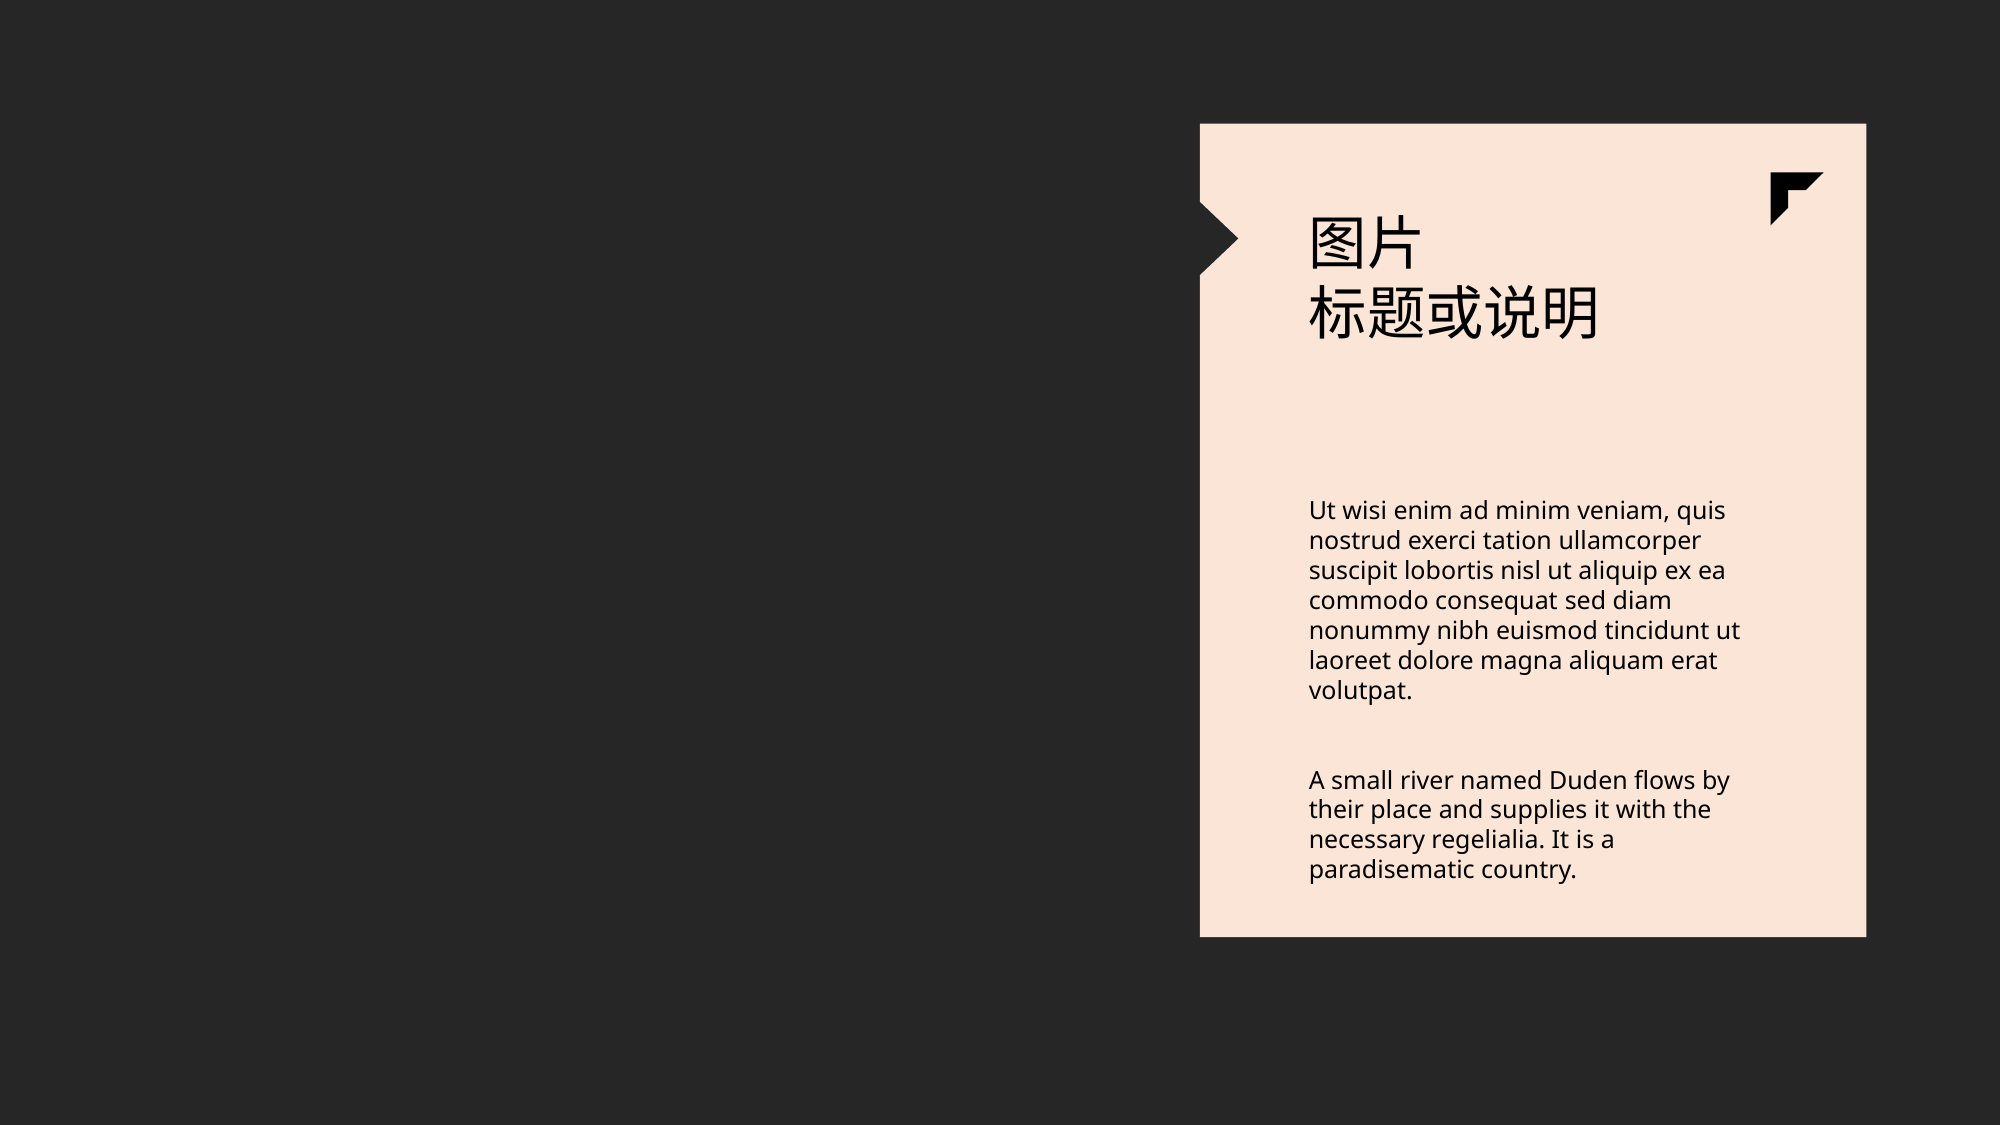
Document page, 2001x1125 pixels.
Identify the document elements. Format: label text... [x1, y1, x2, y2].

picture [40, 35, 1344, 1090]
text_box [1769, 171, 1827, 228]
text_box Ut wisi enim ad minim veniam, quis nostrud exerci tation ullamcorper suscipit lobortis nisl ut aliquip ex ea commodo consequat sed diam nonummy nibh euismod tincidunt ut laoreet dolore magna aliquam erat volutpat. A small river named Duden flows by their place and supplies it with the necessary regelialia. It is a paradisematic country. [1344, 487, 1771, 892]
text_box [1344, 122, 1868, 939]
text_box 图片 标题或说明 [1344, 198, 1616, 354]
